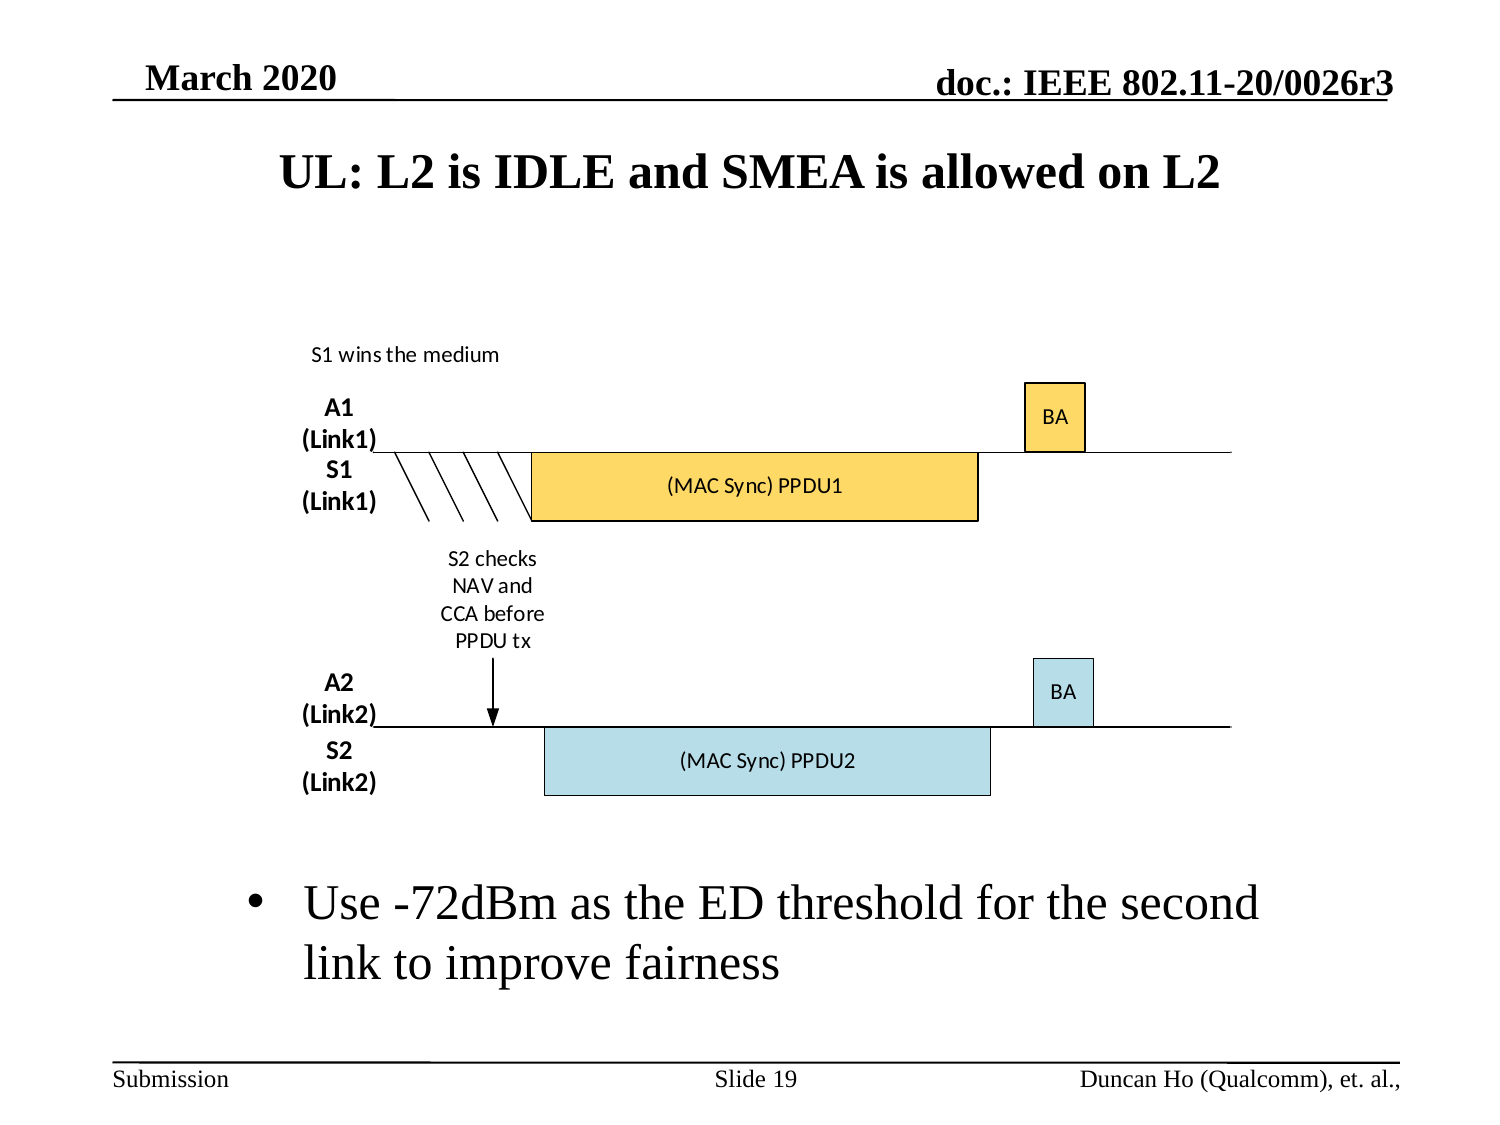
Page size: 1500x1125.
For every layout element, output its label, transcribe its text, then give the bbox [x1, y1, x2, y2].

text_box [233, 290, 1267, 835]
slide_number Slide 19 [712, 1061, 800, 1123]
title UL: L2 is IDLE and SMEA is allowed on L2 [112, 112, 1388, 226]
footer Duncan Ho (Qualcomm), et. al., [878, 1061, 1402, 1093]
text_box Use -72dBm as the ED threshold for the second link to improve fairness [232, 862, 1312, 998]
